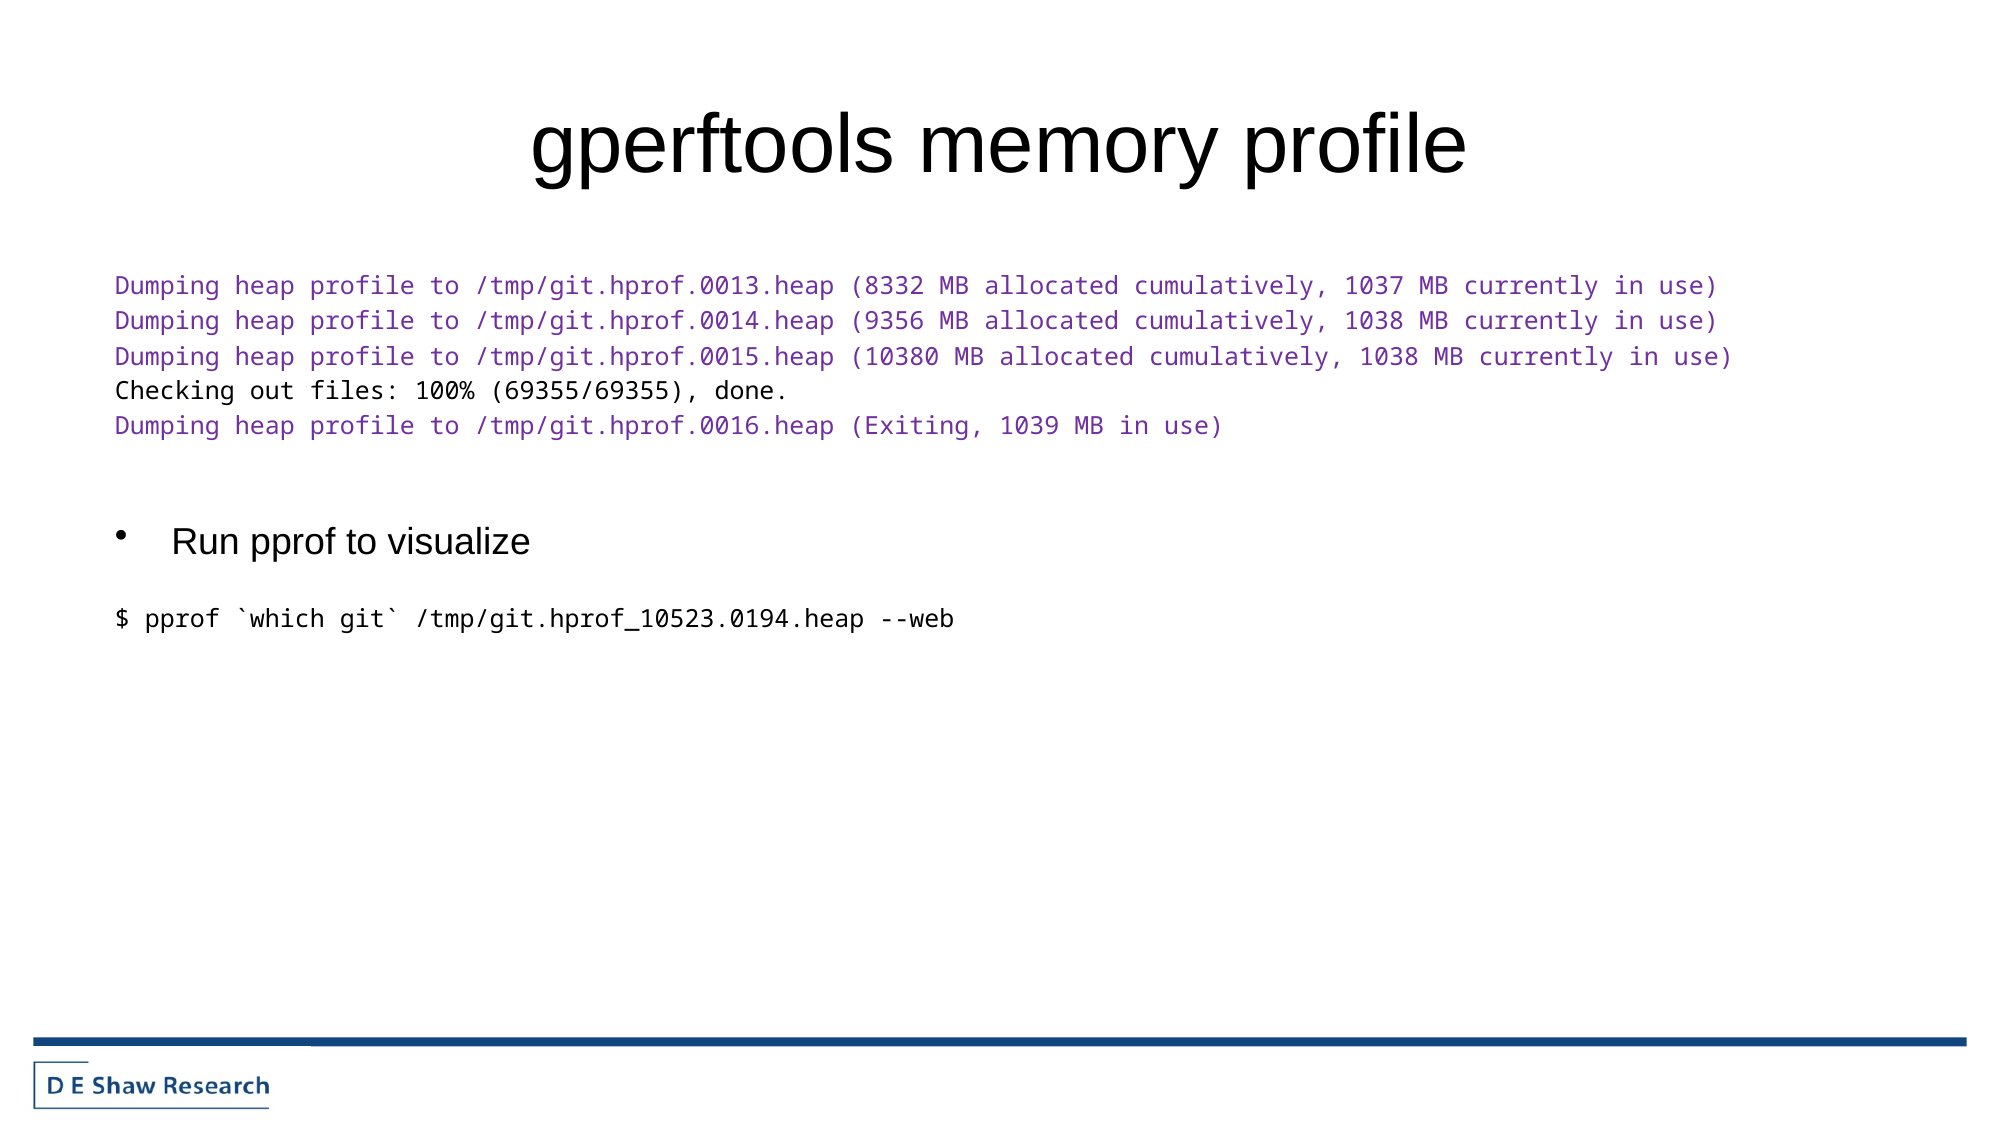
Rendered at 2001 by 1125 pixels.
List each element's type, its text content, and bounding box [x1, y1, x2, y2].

title gperftools memory profile [99, 45, 1900, 233]
picture [10, 1046, 311, 1123]
list Dumping heap profile to /tmp/git.hprof.0013.heap (8332 MB allocated cumulatively, 1037 MB currently in use) Dumping heap profile to /tmp/git.hprof.0014.heap (9356 MB allocated cumulatively, 1038 MB currently in use) Dumping heap profile to /tmp/git.hprof.0015.heap (10380 MB allocated cumulatively, 1038 MB currently in use) Checking out files: 100% (69355/69355), done. Dumping heap profile to /tmp/git.hprof.0016.heap (Exiting, 1039 MB in use) Run pprof to visualize $ pprof `which git` /tmp/git.hprof_10523.0194.heap --web [99, 262, 1900, 1005]
